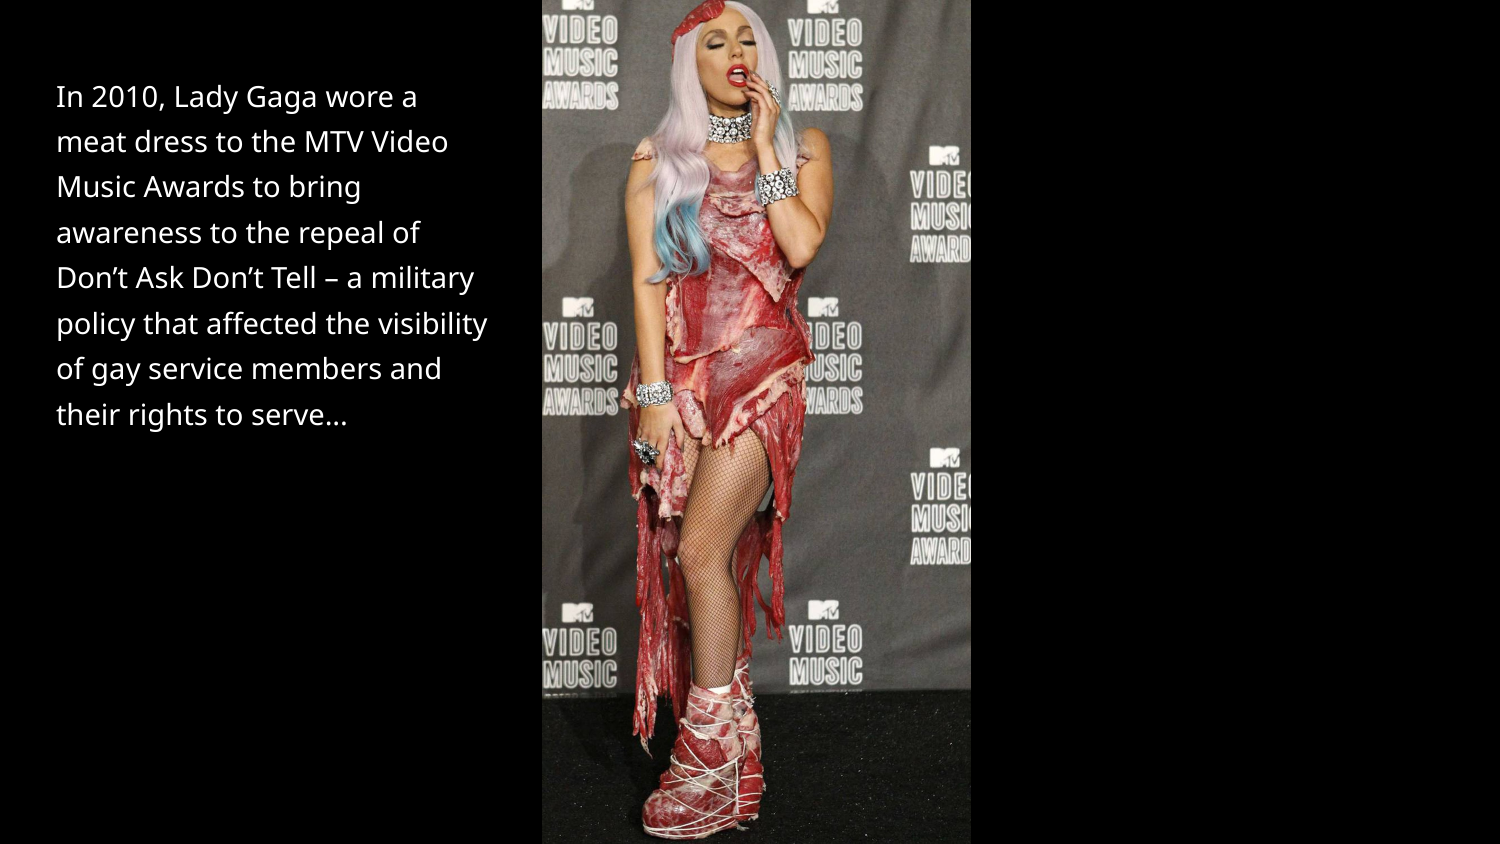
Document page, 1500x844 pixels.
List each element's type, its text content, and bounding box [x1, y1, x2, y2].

picture [542, 0, 971, 844]
text_box In 2010, Lady Gaga wore a meat dress to the MTV Video Music Awards to bring awareness to the repeal of Don’t Ask Don’t Tell – a military policy that affected the visibility of gay service members and their rights to serve... [41, 52, 509, 397]
